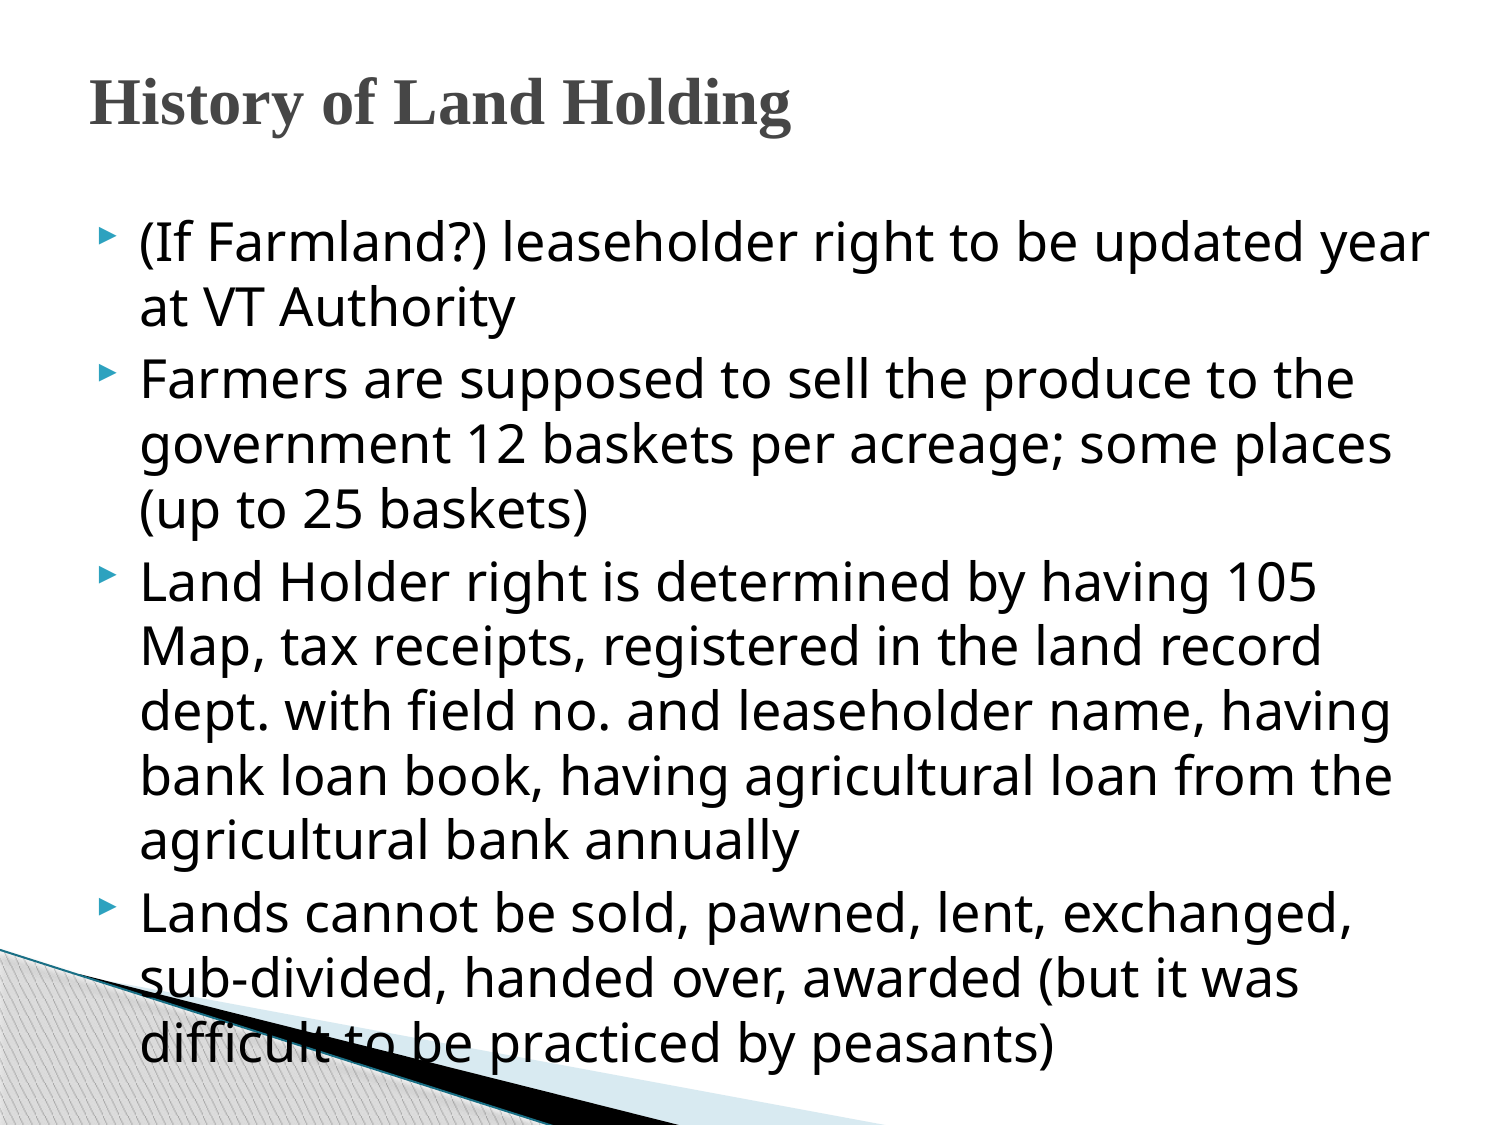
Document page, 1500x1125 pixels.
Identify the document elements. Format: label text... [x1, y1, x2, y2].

list (If Farmland?) leaseholder right to be updated year at VT Authority Farmers are supposed to sell the produce to the government 12 baskets per acreage; some places (up to 25 baskets) Land Holder right is determined by having 105 Map, tax receipts, registered in the land record dept. with field no. and leaseholder name, having bank loan book, having agricultural loan from the agricultural bank annually Lands cannot be sold, pawned, lent, exchanged, sub-divided, handed over, awarded (but it was difficult to be practiced by peasants) [62, 200, 1450, 1088]
title History of Land Holding [75, 45, 1425, 150]
